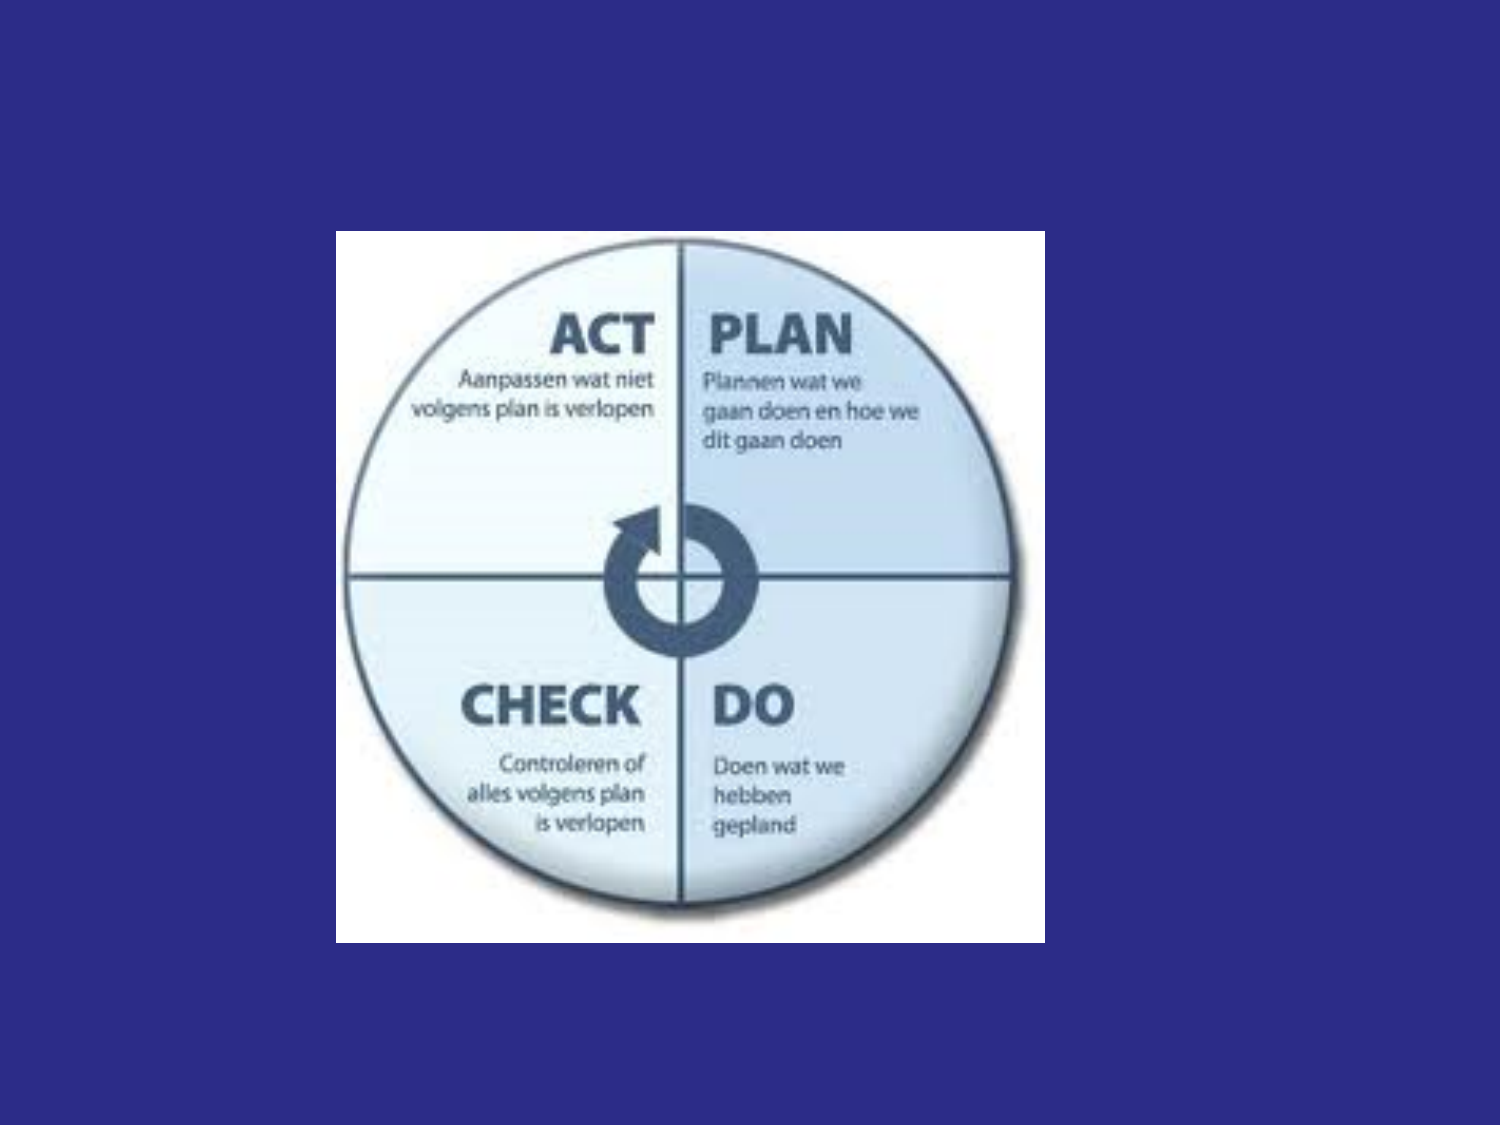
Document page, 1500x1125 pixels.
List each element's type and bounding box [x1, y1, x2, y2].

picture [336, 231, 1045, 944]
